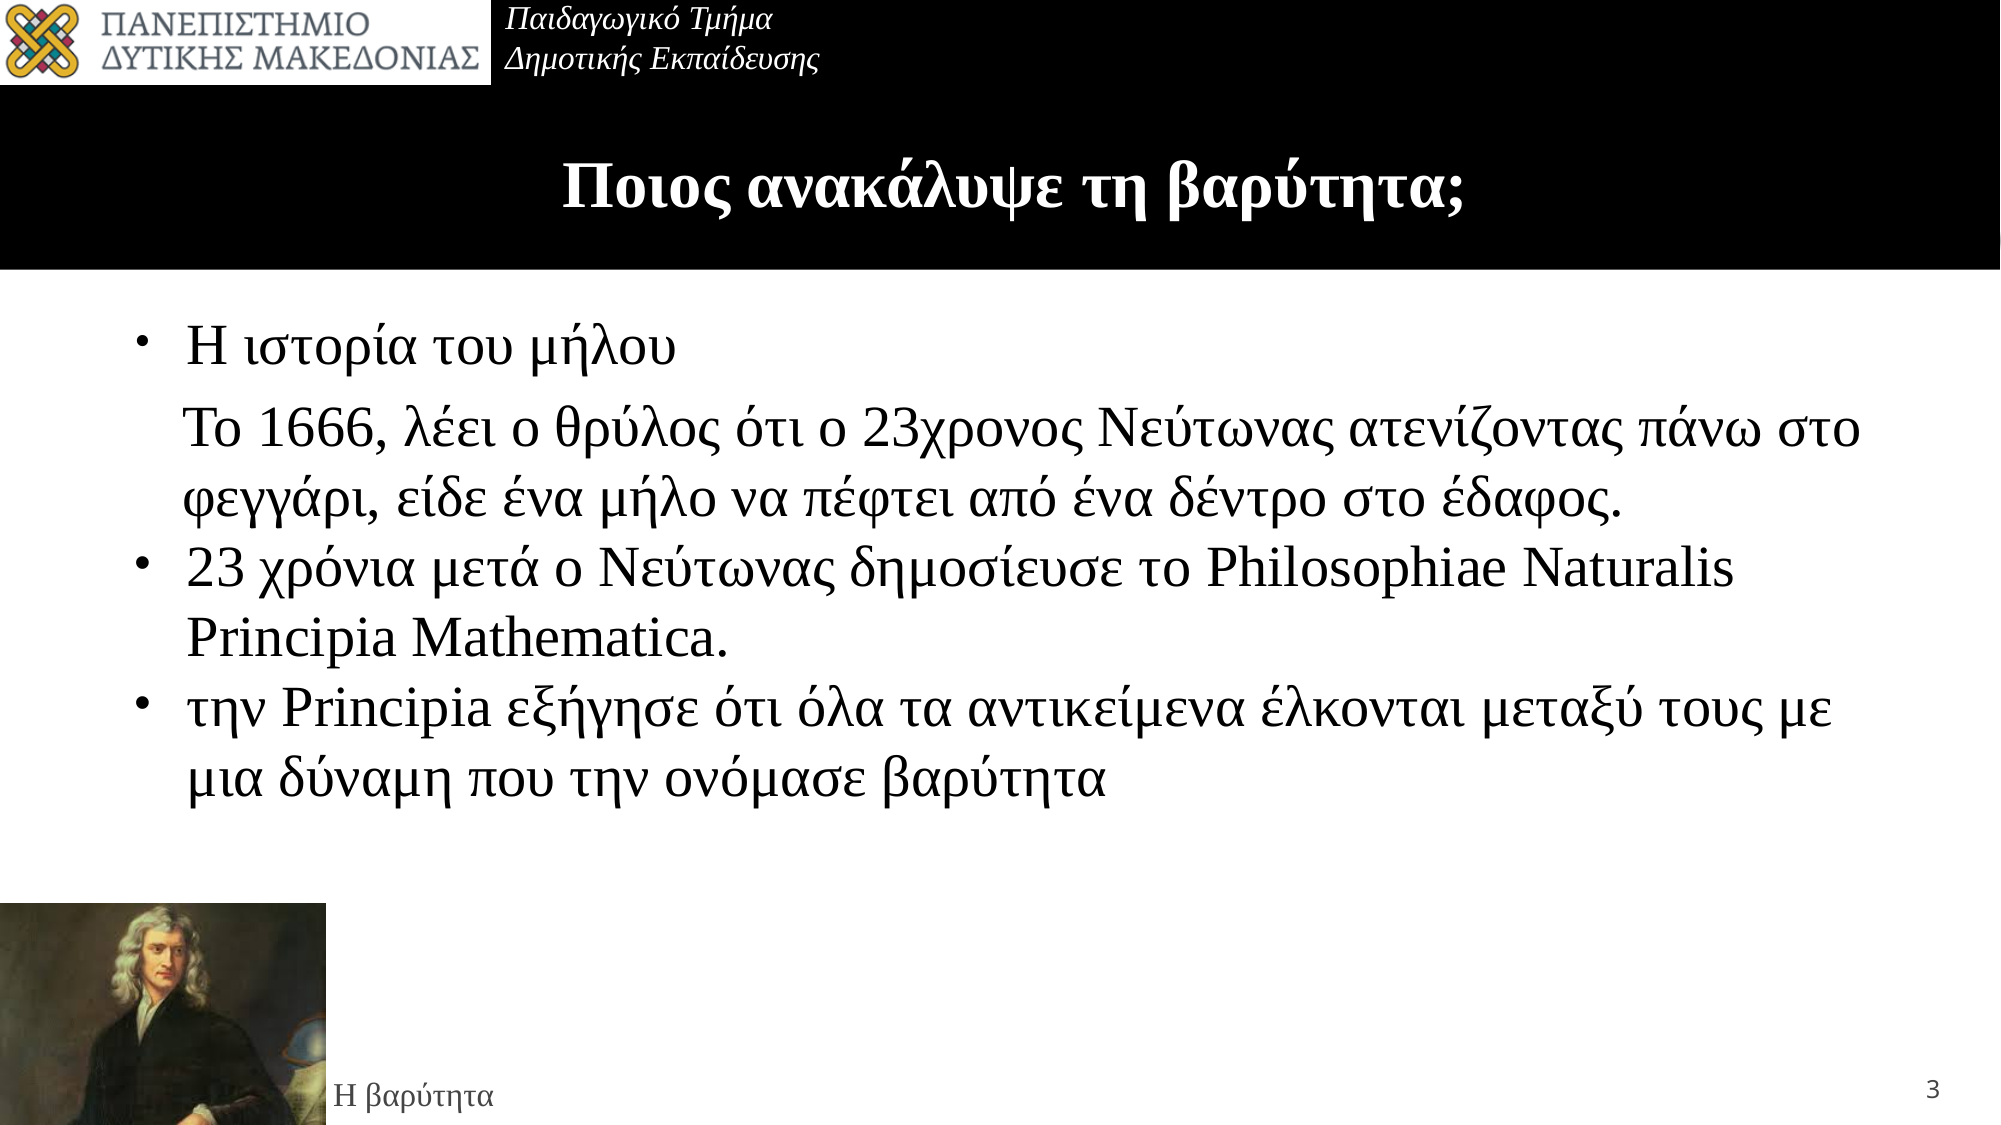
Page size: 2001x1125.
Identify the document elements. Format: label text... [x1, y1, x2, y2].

slide_number 3 [1794, 1062, 1955, 1108]
title Ποιος ανακάλυψε τη βαρύτητα; [147, 103, 1877, 258]
footer Η βαρύτητα [325, 1068, 1531, 1114]
picture [0, 0, 491, 85]
list Η ιστορία του μήλου Το 1666, λέει ο θρύλος ότι ο 23χρονος Νεύτωνας ατενίζοντας πάνω στο φεγγάρι, είδε ένα μήλο να πέφτει από ένα δέντρο στο έδαφος. 23 χρόνια μετά ο Νεύτωνας δημοσίευσε το Philosophiae Naturalis Principia Mathematica. την Principia εξήγησε ότι όλα τα αντικείμενα έλκονται μεταξύ τους με μια δύναμη που την ονόμασε βαρύτητα [99, 291, 1907, 1022]
picture [0, 903, 326, 1125]
